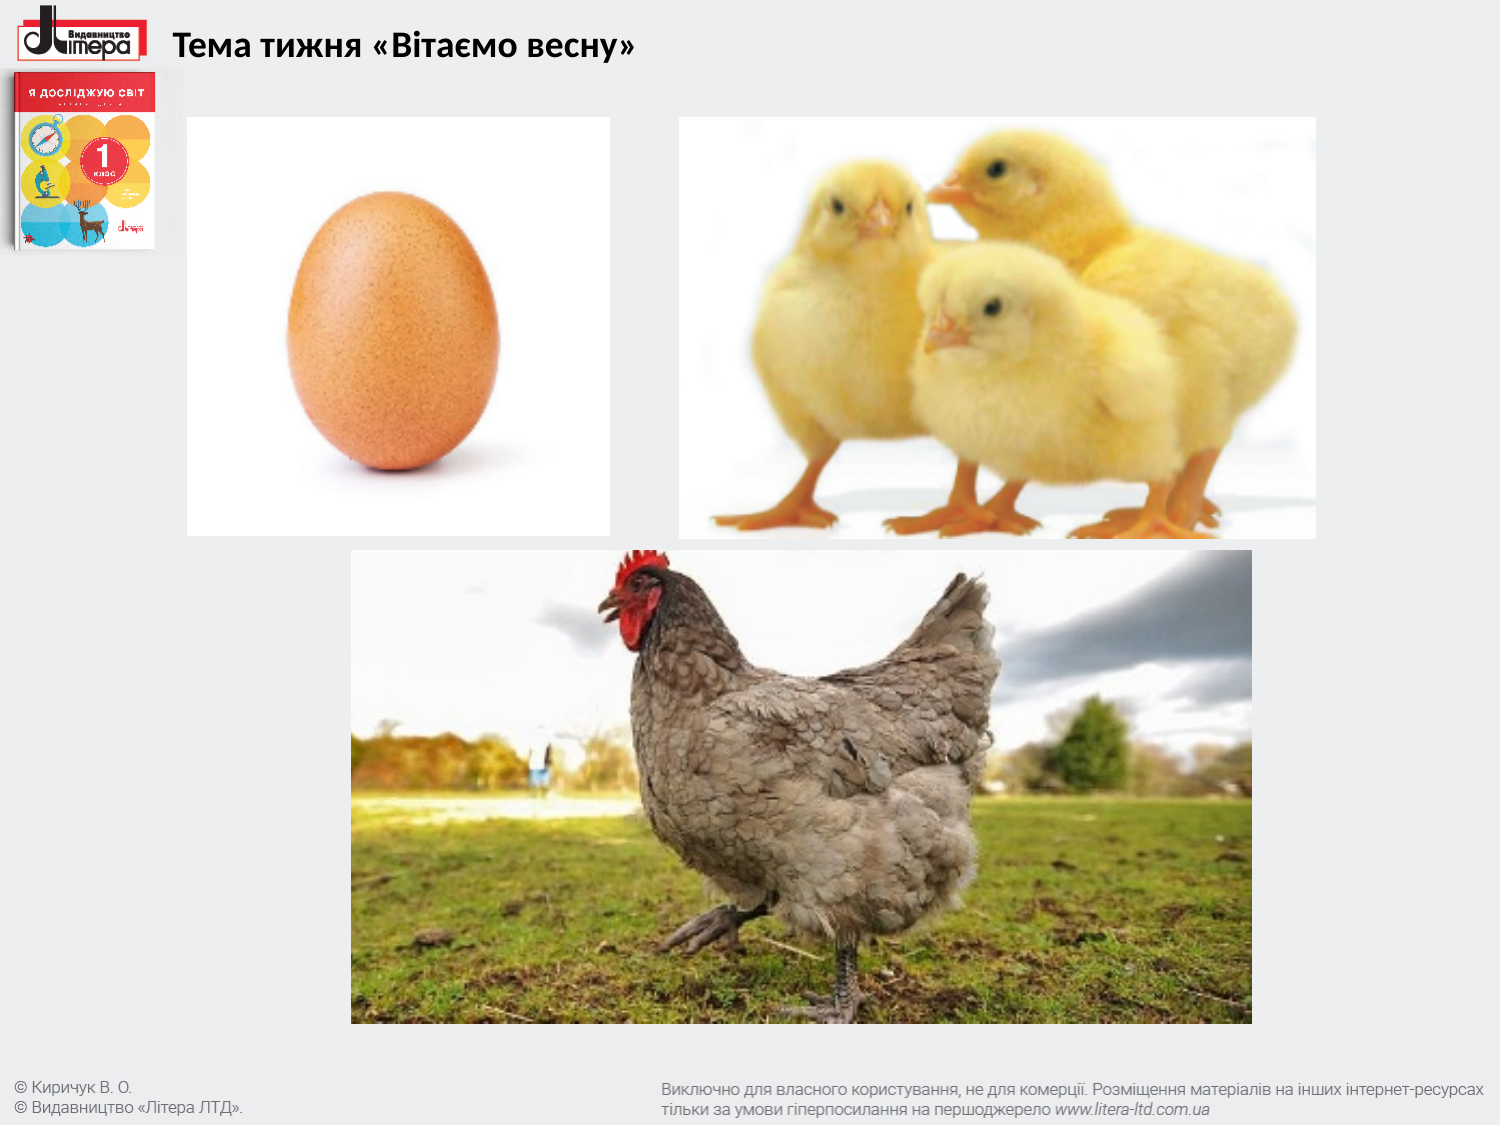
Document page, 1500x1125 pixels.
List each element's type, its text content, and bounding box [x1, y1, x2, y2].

picture [0, 0, 1500, 1125]
text_box Тема тижня «Вітаємо весну» [158, 12, 916, 73]
